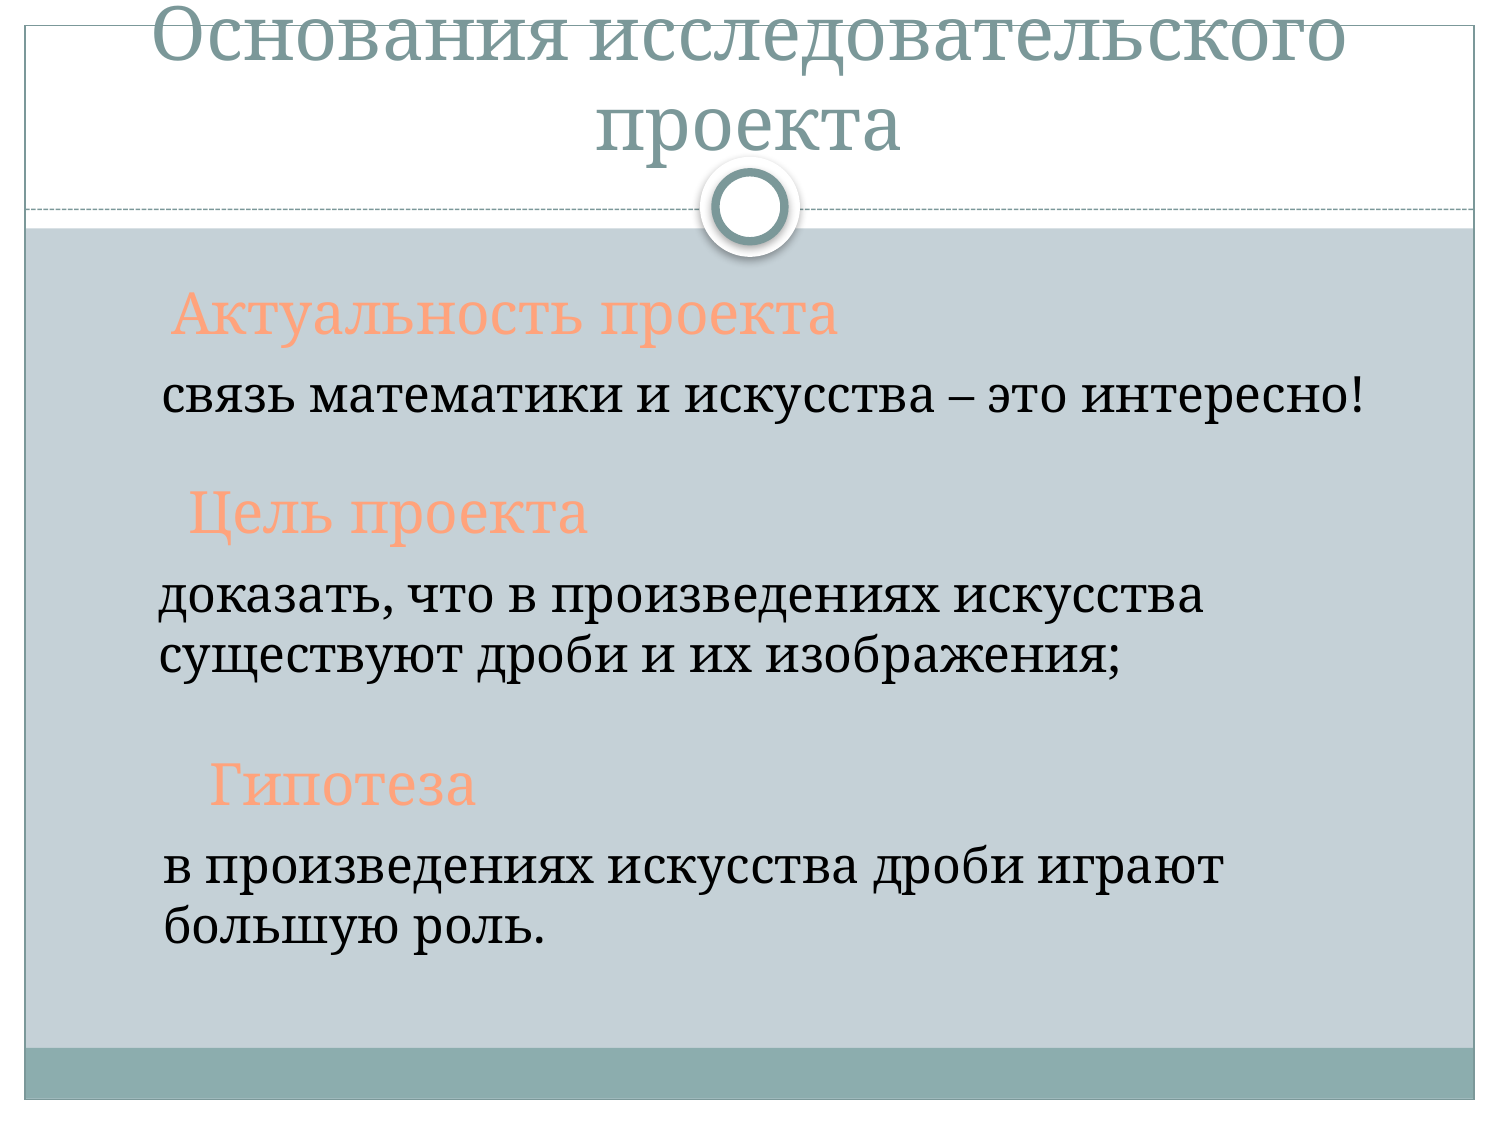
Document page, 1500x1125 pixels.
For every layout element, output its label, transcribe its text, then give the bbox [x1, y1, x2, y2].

list [11, 78, 54, 90]
text_box связь математики и искусства – это интересно! [146, 354, 1450, 430]
text_box доказать, что в произведениях искусства существуют дроби и их изображения; [143, 555, 1302, 691]
text_box Цель проекта [173, 468, 605, 553]
text_box Актуальность проекта [156, 268, 856, 354]
text_box Гипотеза [194, 739, 1093, 825]
title Основания исследовательского проекта [29, 42, 1471, 173]
text_box в произведениях искусства дроби играют большую роль. [148, 826, 1365, 962]
